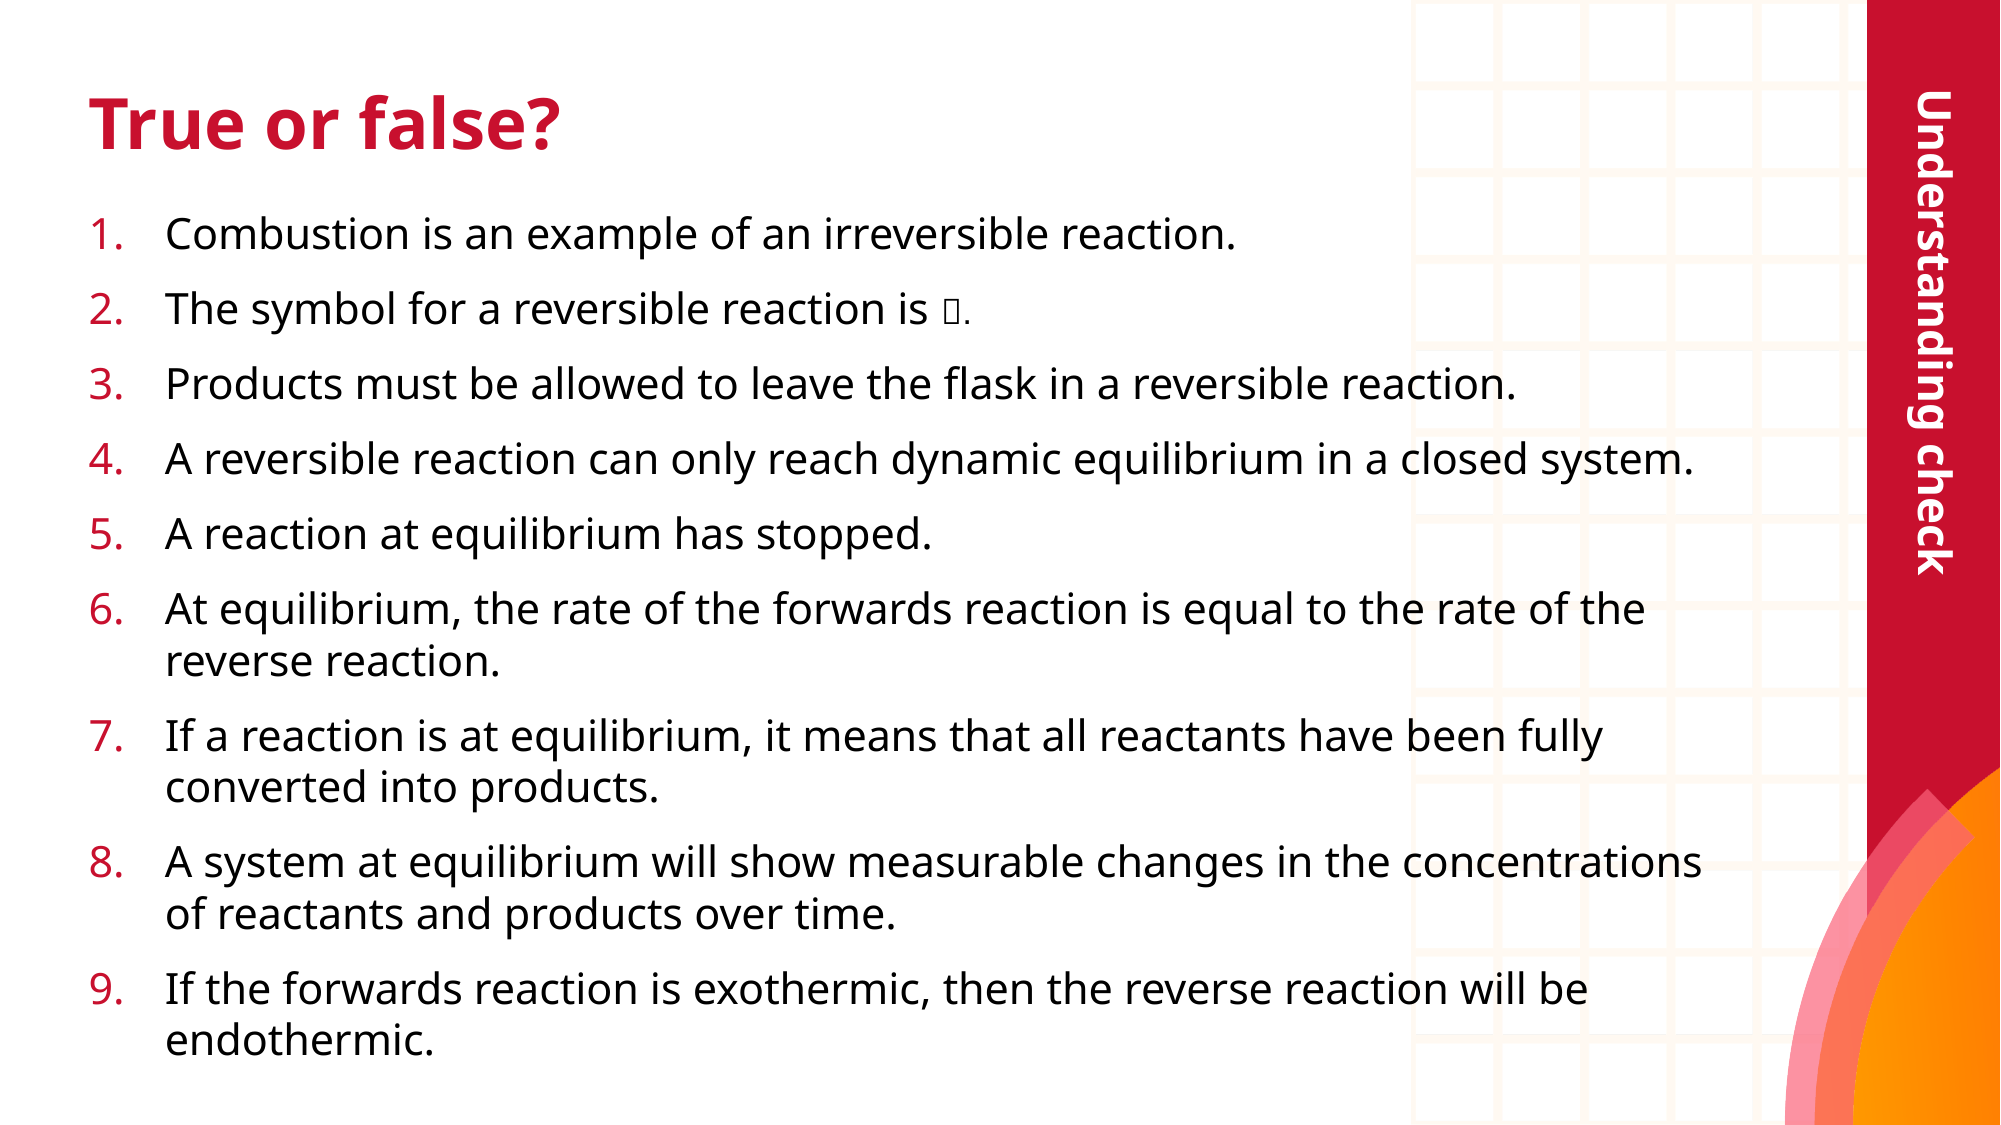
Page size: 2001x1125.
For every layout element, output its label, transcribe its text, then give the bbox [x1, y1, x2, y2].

title True or false? [88, 88, 1743, 161]
picture [1411, 0, 2000, 1125]
text_box Understanding check [1867, 88, 2000, 765]
list Combustion is an example of an irreversible reaction. The symbol for a reversible reaction is . Products must be allowed to leave the flask in a reversible reaction. A reversible reaction can only reach dynamic equilibrium in a closed system. A reaction at equilibrium has stopped. At equilibrium, the rate of the forwards reaction is equal to the rate of the reverse reaction. If a reaction is at equilibrium, it means that all reactants have been fully converted into products. A system at equilibrium will show measurable changes in the concentrations of reactants and products over time. If the forwards reaction is exothermic, then the reverse reaction will be endothermic. [88, 206, 1743, 1073]
